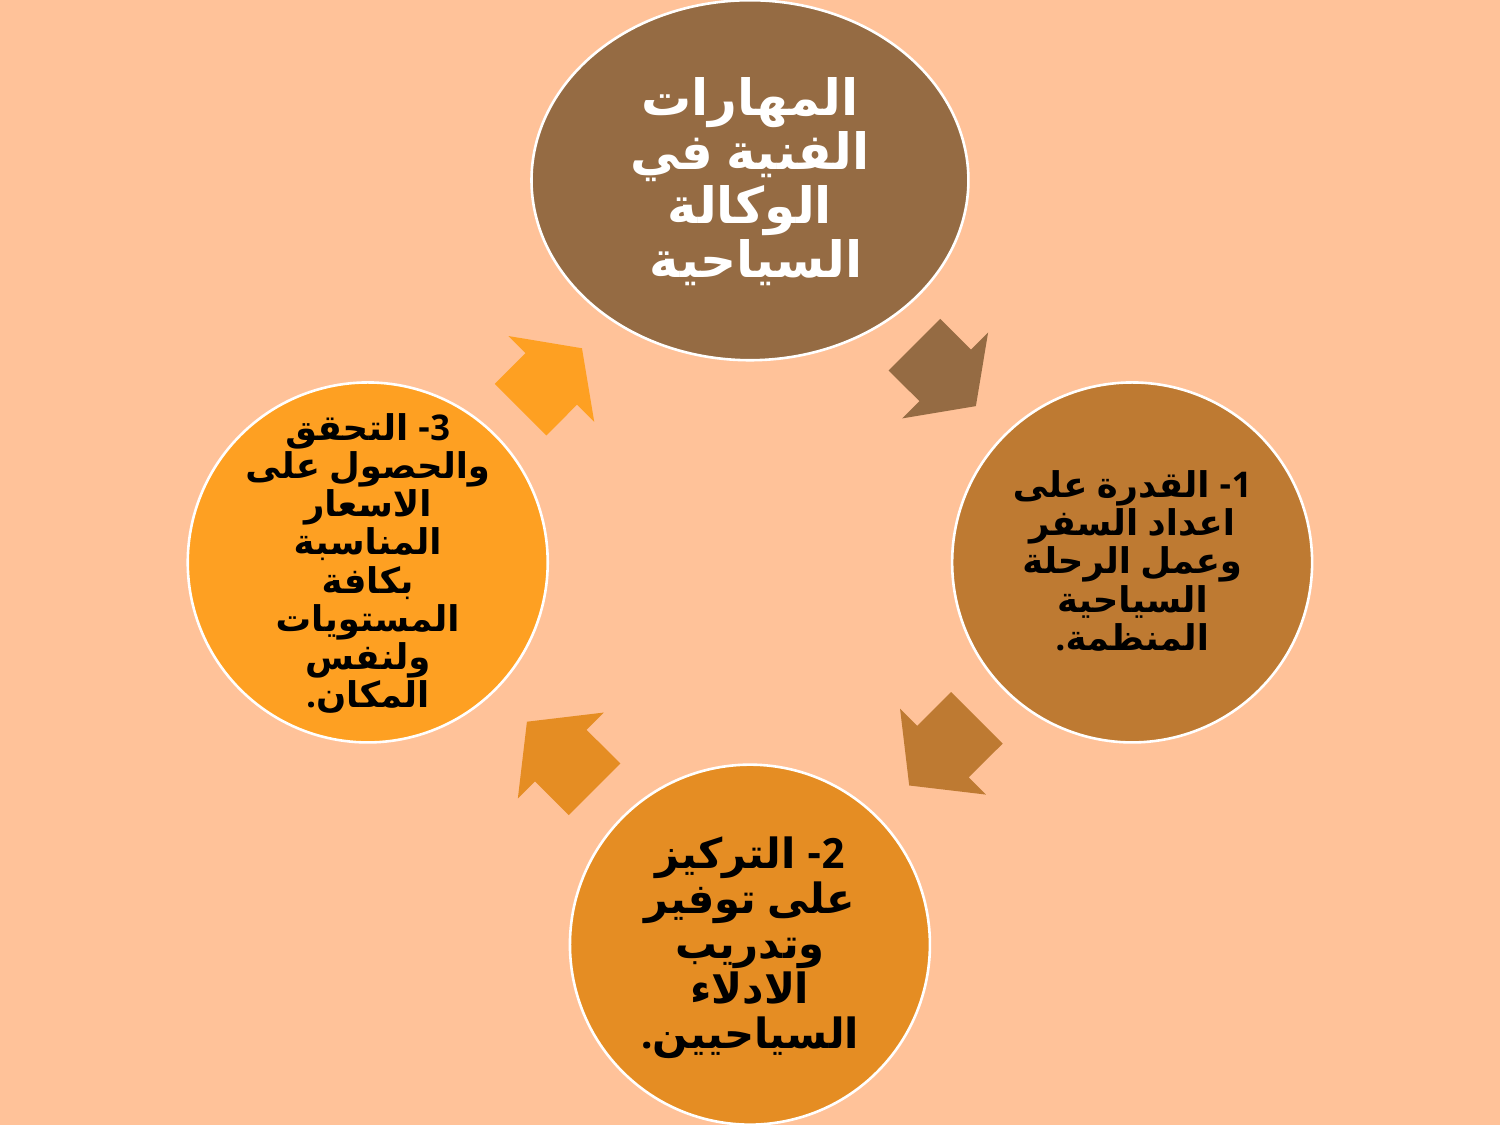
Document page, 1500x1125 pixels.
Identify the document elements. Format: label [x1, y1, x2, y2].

list [0, 0, 1500, 1125]
